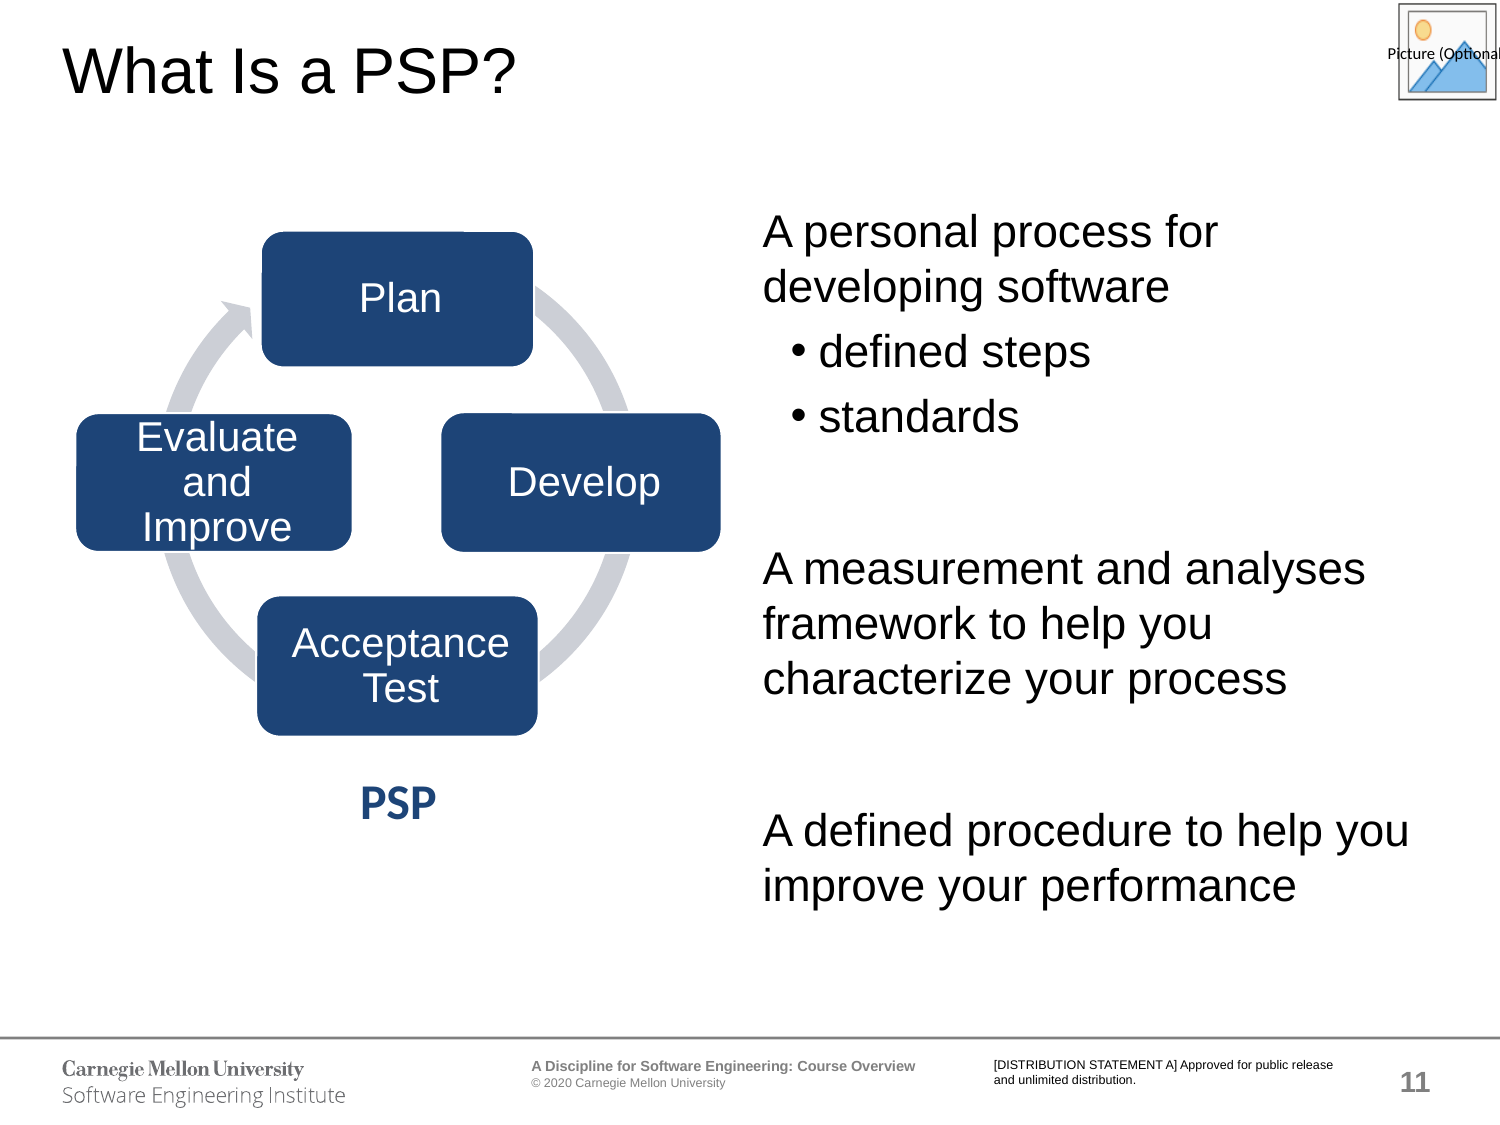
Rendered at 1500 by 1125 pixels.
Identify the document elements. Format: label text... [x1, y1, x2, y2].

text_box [60, 73, 737, 895]
list A personal process for developing software defined steps standards A measurement and analyses framework to help you characterize your process A defined procedure to help you improve your performance [762, 201, 1432, 987]
title What Is a PSP? [62, 37, 1338, 182]
picture [1394, 0, 1500, 105]
